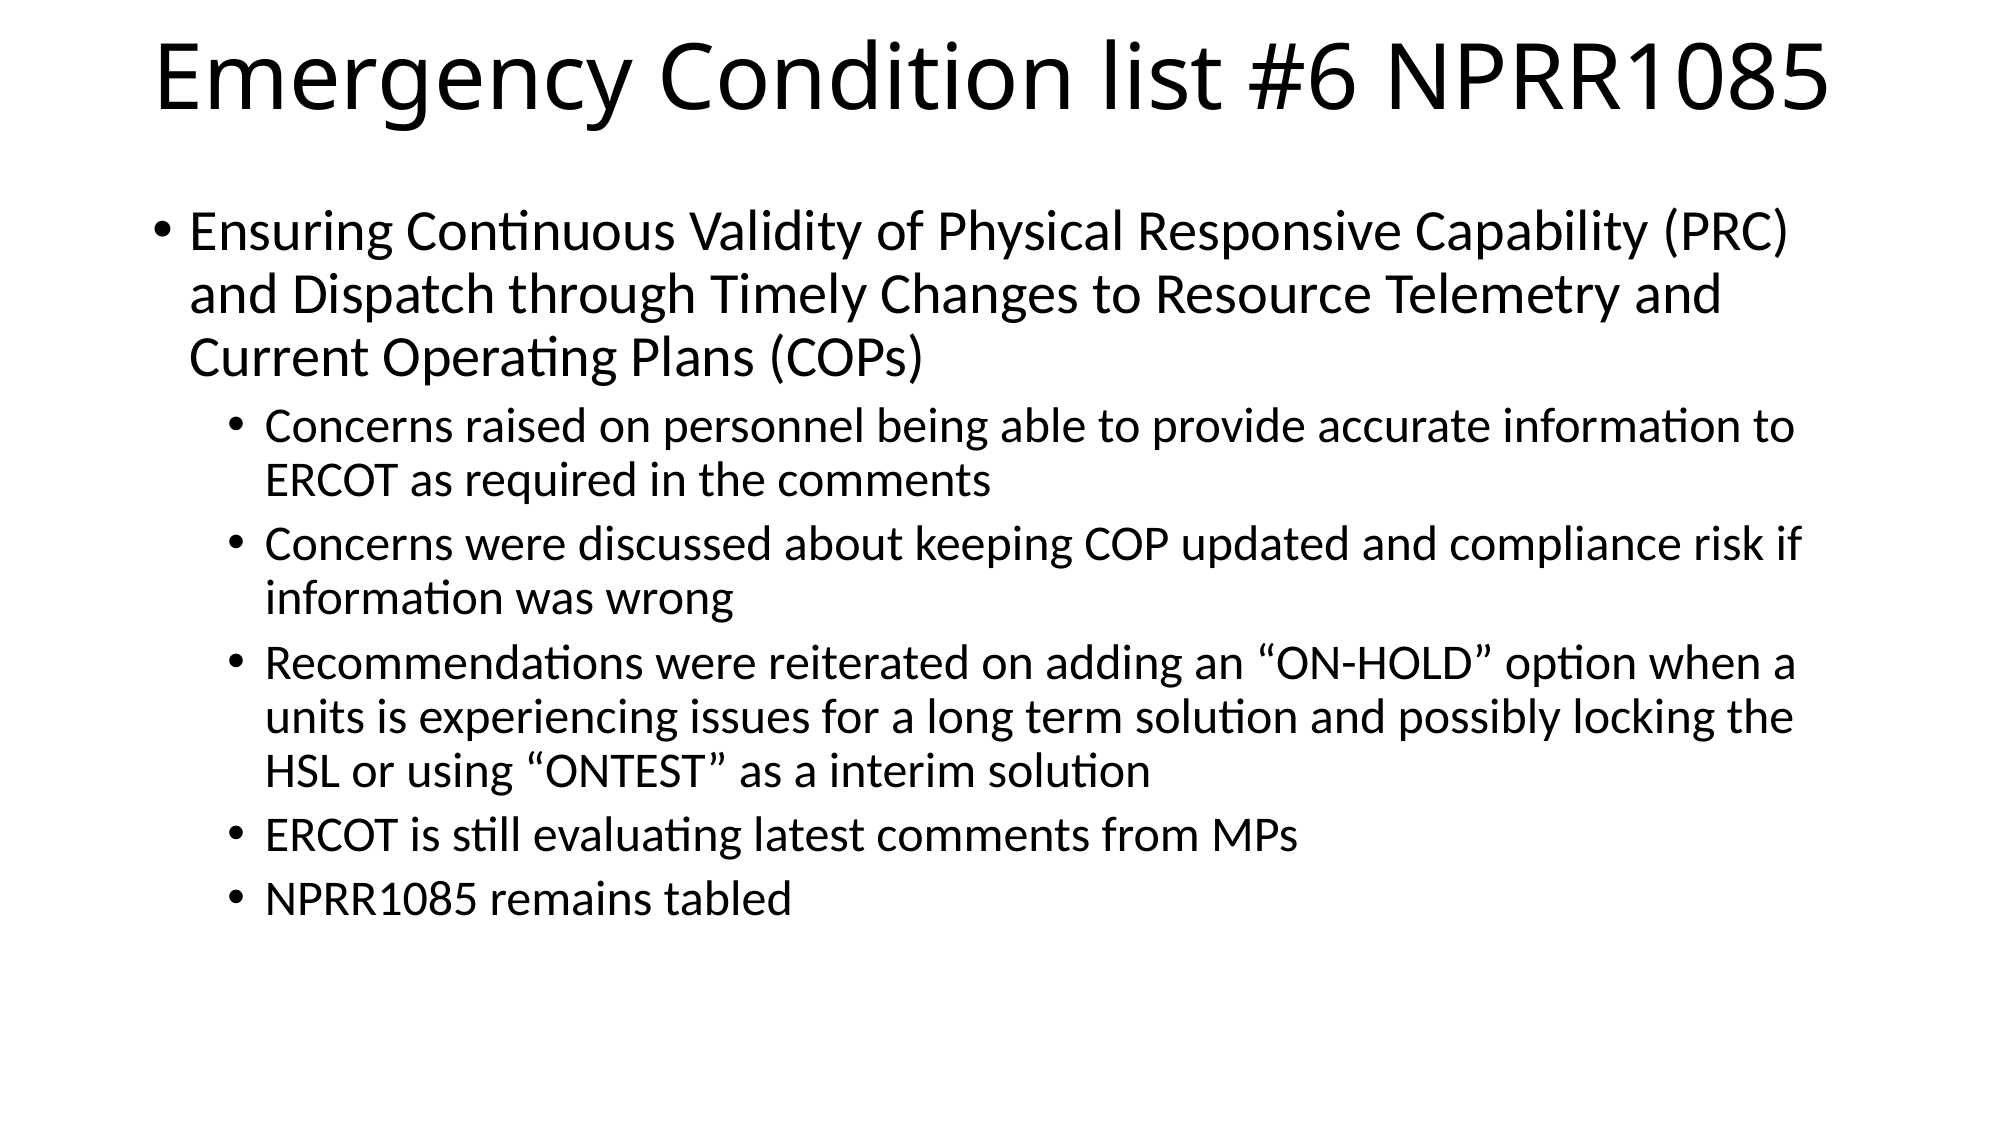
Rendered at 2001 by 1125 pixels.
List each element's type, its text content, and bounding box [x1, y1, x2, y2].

title Emergency Condition list #6 NPRR1085 [137, 19, 1863, 140]
list Ensuring Continuous Validity of Physical Responsive Capability (PRC) and Dispatch through Timely Changes to Resource Telemetry and Current Operating Plans (COPs) Concerns raised on personnel being able to provide accurate information to ERCOT as required in the comments Concerns were discussed about keeping COP updated and compliance risk if information was wrong Recommendations were reiterated on adding an “ON-HOLD” option when a units is experiencing issues for a long term solution and possibly locking the HSL or using “ONTEST” as a interim solution ERCOT is still evaluating latest comments from MPs NPRR1085 remains tabled [137, 192, 1863, 1014]
